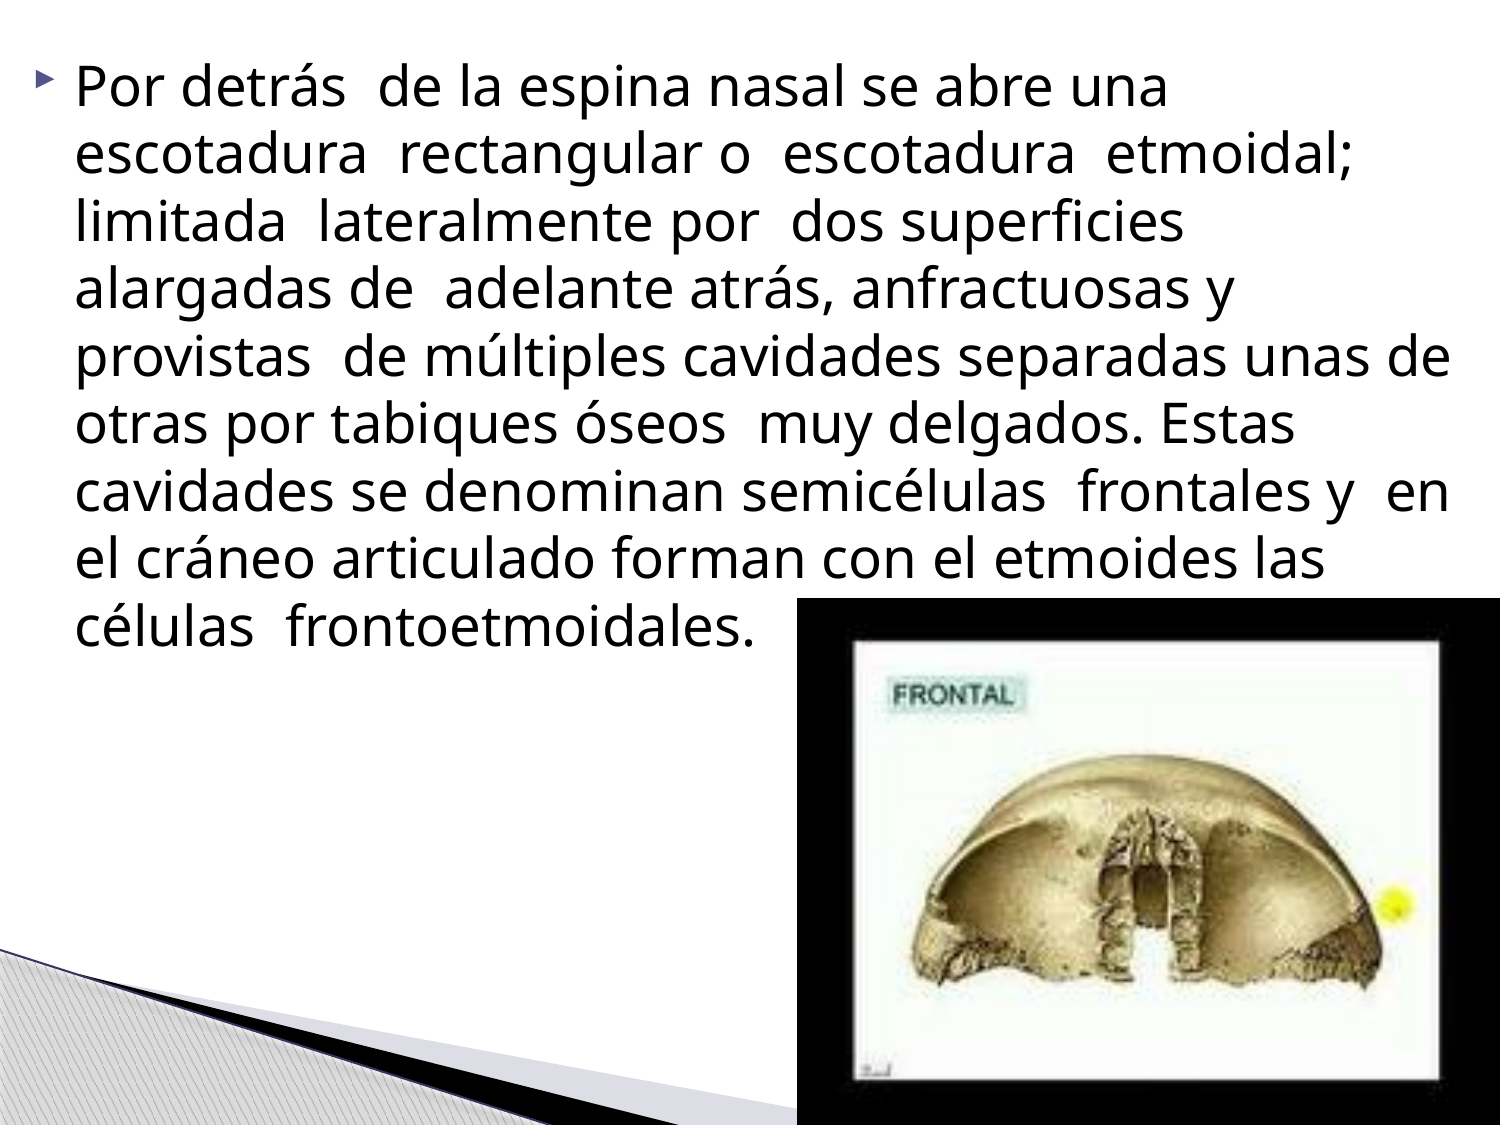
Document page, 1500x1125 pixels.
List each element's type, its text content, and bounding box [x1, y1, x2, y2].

picture [796, 598, 1500, 1125]
list Por detrás de la espina nasal se abre una escotadura rectangular o escotadura etmoidal; limitada lateralmente por dos superficies alargadas de adelante atrás, anfractuosas y provistas de múltiples cavidades separadas unas de otras por tabiques óseos muy delgados. Estas cavidades se denominan semicélulas frontales y en el cráneo articulado forman con el etmoides las células frontoetmoidales. [0, 42, 1471, 986]
